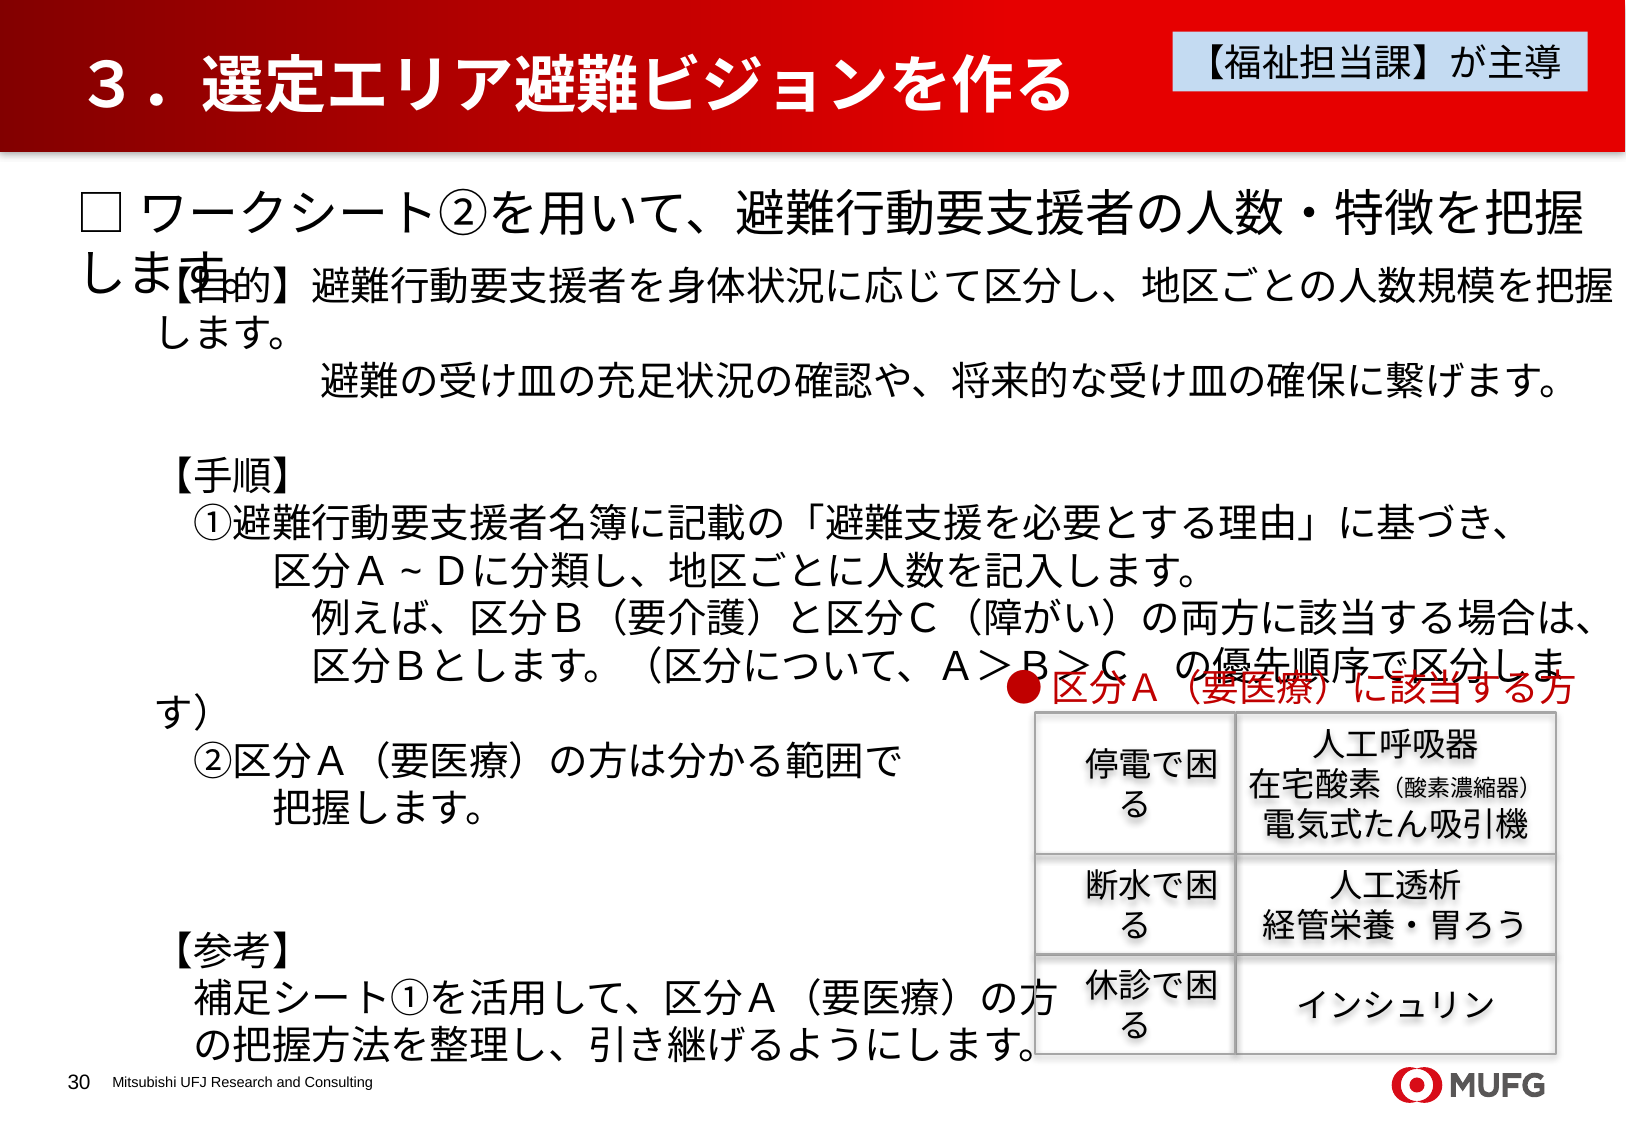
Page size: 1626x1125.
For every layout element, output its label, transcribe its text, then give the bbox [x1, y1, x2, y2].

text_box ●区分Ａ（要医療）に該当する方 [996, 655, 1588, 725]
text_box 人工呼吸器 在宅酸素（酸素濃縮器） 電気式たん吸引機 [1238, 712, 1556, 853]
text_box 断水で困る [1034, 854, 1236, 953]
text_box インシュリン [1236, 953, 1556, 1055]
text_box □ワークシート②を用いて、避難行動要支援者の人数・特徴を把握します。 [67, 172, 1609, 334]
text_box 【福祉担当課】が主導 [1172, 31, 1588, 92]
text_box 休診で困る [1034, 953, 1236, 1055]
text_box 停電で困る [1034, 712, 1236, 853]
text_box 人工透析 経管栄養・胃ろう [1238, 854, 1556, 953]
title ３．選定エリア避難ビジョンを作る [67, 42, 1557, 120]
text_box 【目的】避難行動要支援者を身体状況に応じて区分し、地区ごとの人数規模を把握します。 避難の受け皿の充足状況の確認や、将来的な受け皿の確保に繋げます。 【手順】 ①避難行動要支援者名簿に記載の「避難支援を必要とする理由」に基づき、 区分Ａ~Ｄに分類し、地区ごとに人数を記入します。 例えば、区分Ｂ（要介護）と区分Ｃ（障がい）の両方に該当する場合は、 区分Ｂとします。（区分について、Ａ＞Ｂ＞Ｃ の優先順序で区分します） ②区分Ａ（要医療）の方は分かる範囲で 把握します。 【参考】 補足シート①を活用して、区分Ａ（要医療）の方 の把握方法を整理し、引き継げるようにします。 [138, 253, 1625, 1076]
